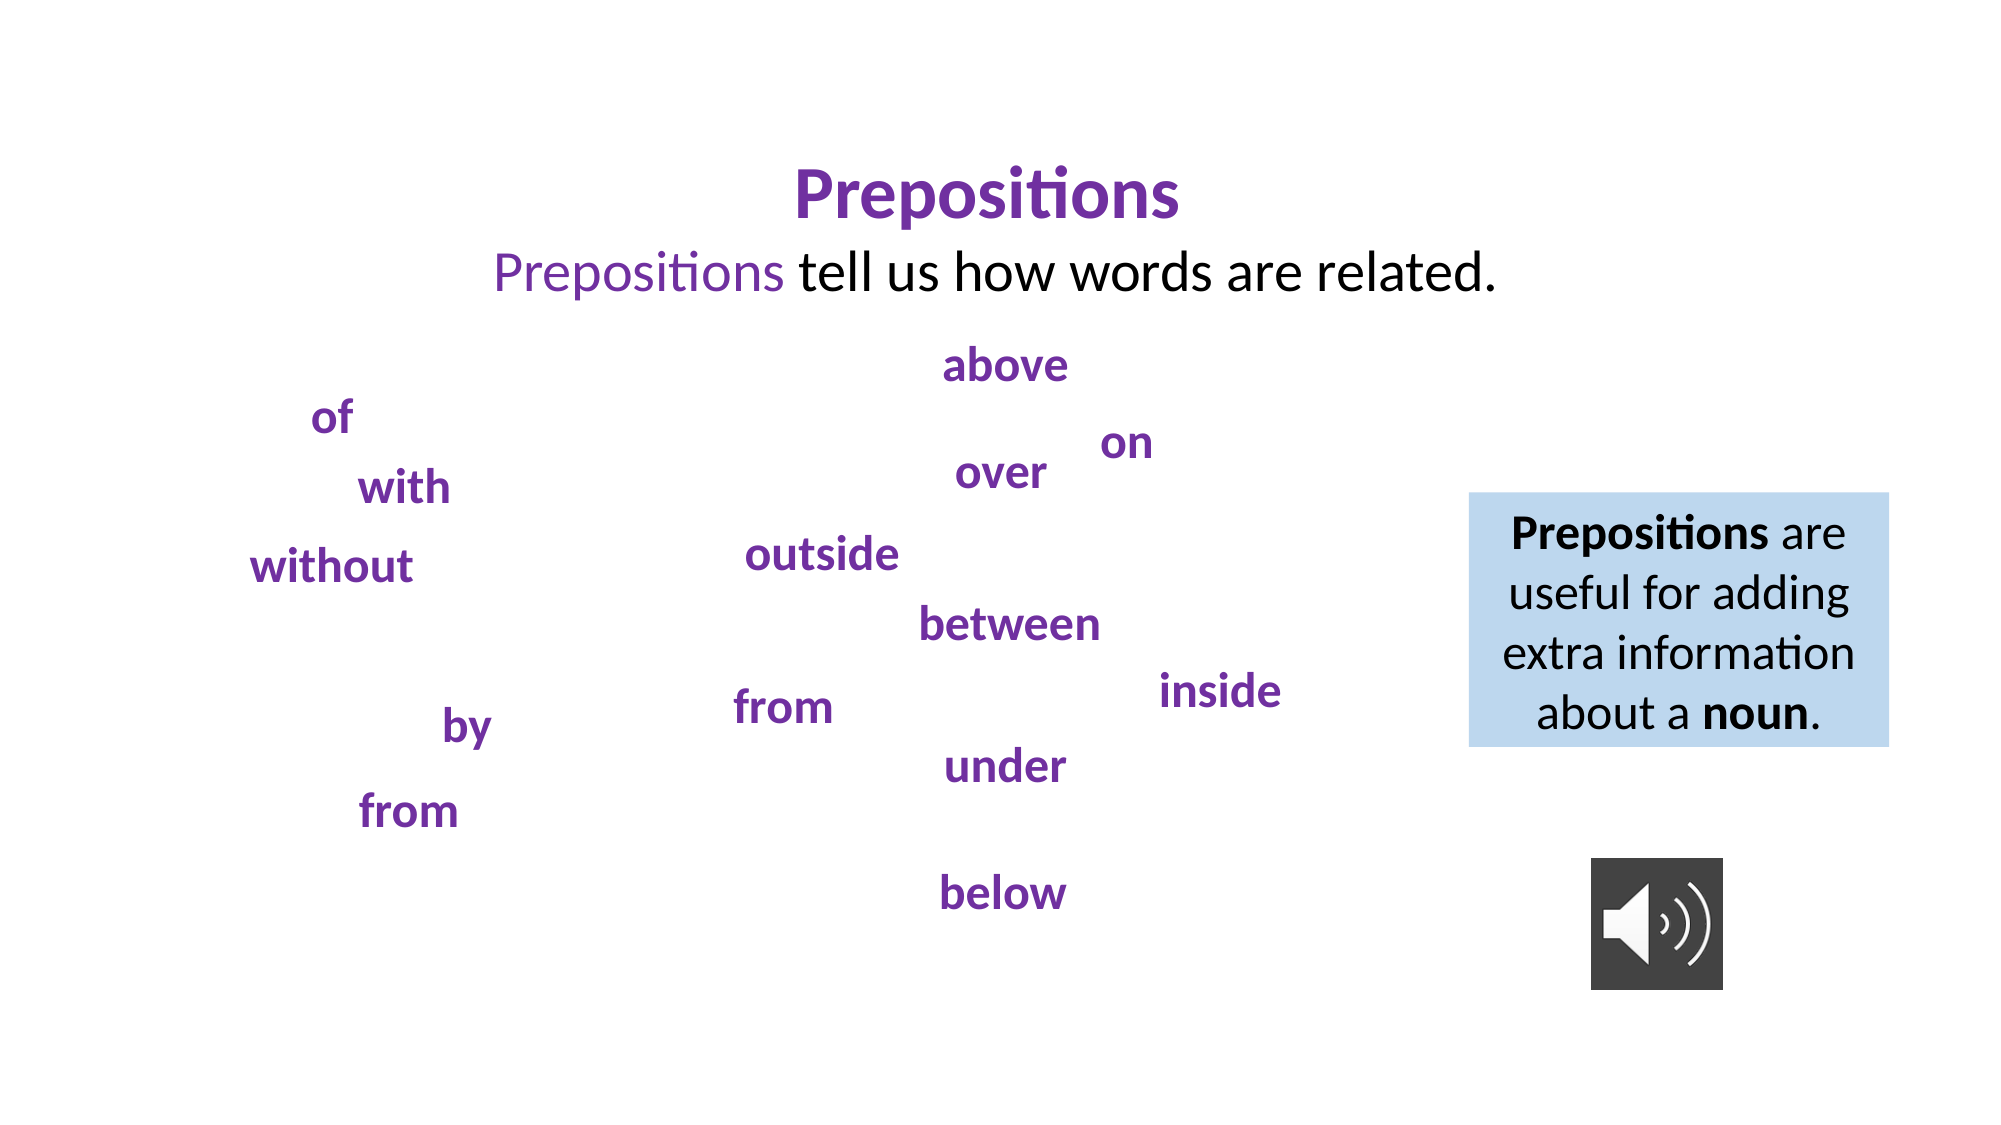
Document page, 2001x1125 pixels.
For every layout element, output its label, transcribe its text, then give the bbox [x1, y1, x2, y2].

text_box outside [729, 513, 915, 588]
text_box between [903, 583, 1116, 658]
text_box inside [1143, 649, 1297, 725]
text_box of [296, 375, 369, 451]
text_box Prepositions Prepositions tell us how words are related. [128, 136, 1864, 311]
text_box under [929, 725, 1083, 801]
text_box from [718, 665, 849, 741]
text_box over [940, 430, 1063, 506]
text_box below [924, 851, 1083, 927]
text_box Prepositions are useful for adding extra information about a noun. [1468, 492, 1890, 747]
text_box on [1085, 401, 1169, 476]
picture [1590, 857, 1724, 991]
text_box from [343, 769, 475, 845]
text_box by [427, 684, 507, 760]
text_box above [927, 324, 1084, 400]
text_box without [234, 524, 430, 600]
text_box with [342, 446, 467, 522]
